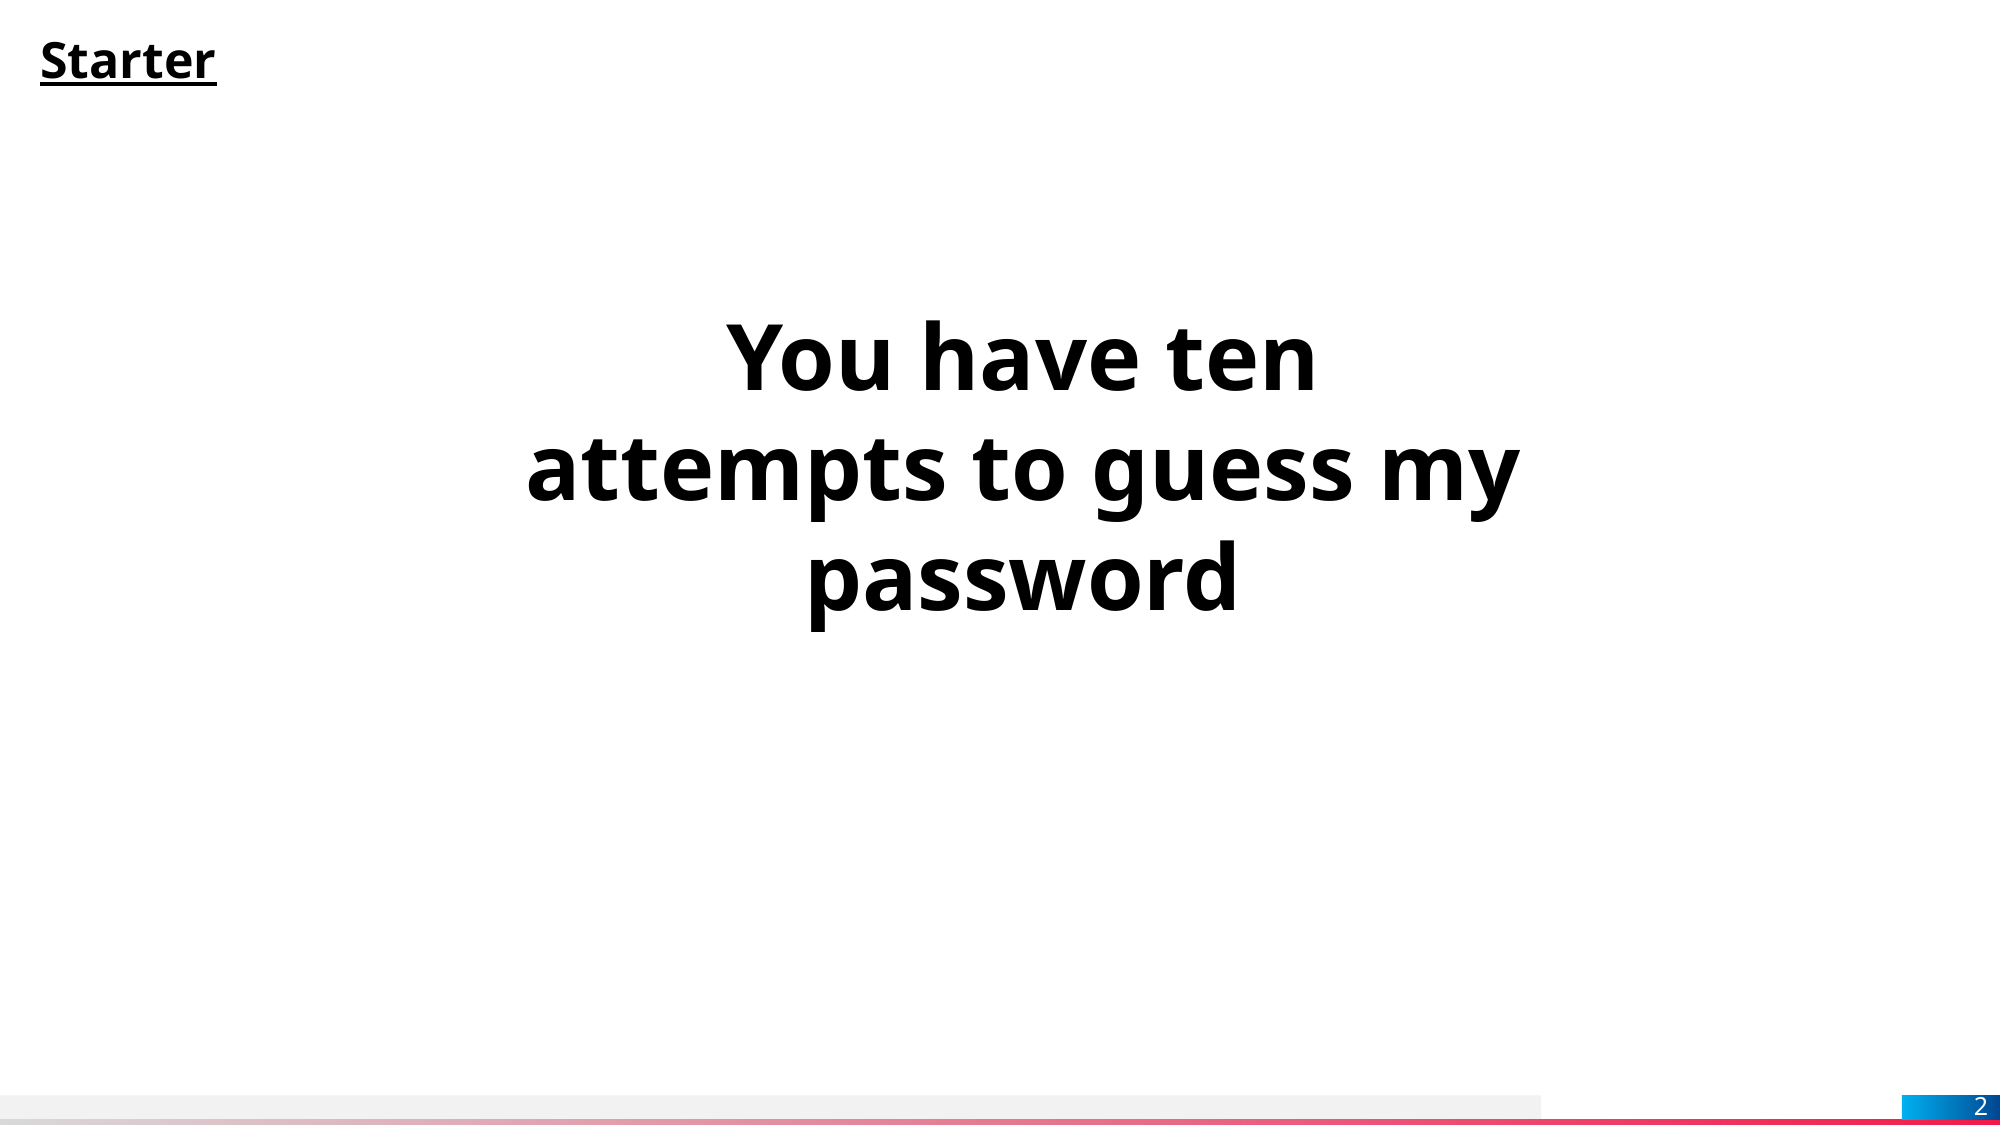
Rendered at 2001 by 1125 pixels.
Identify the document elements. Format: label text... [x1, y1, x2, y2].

slide_number 2 [1901, 1095, 2000, 1120]
text_box You have ten attempts to guess my password [488, 291, 1558, 636]
text_box Starter [25, 21, 1095, 96]
